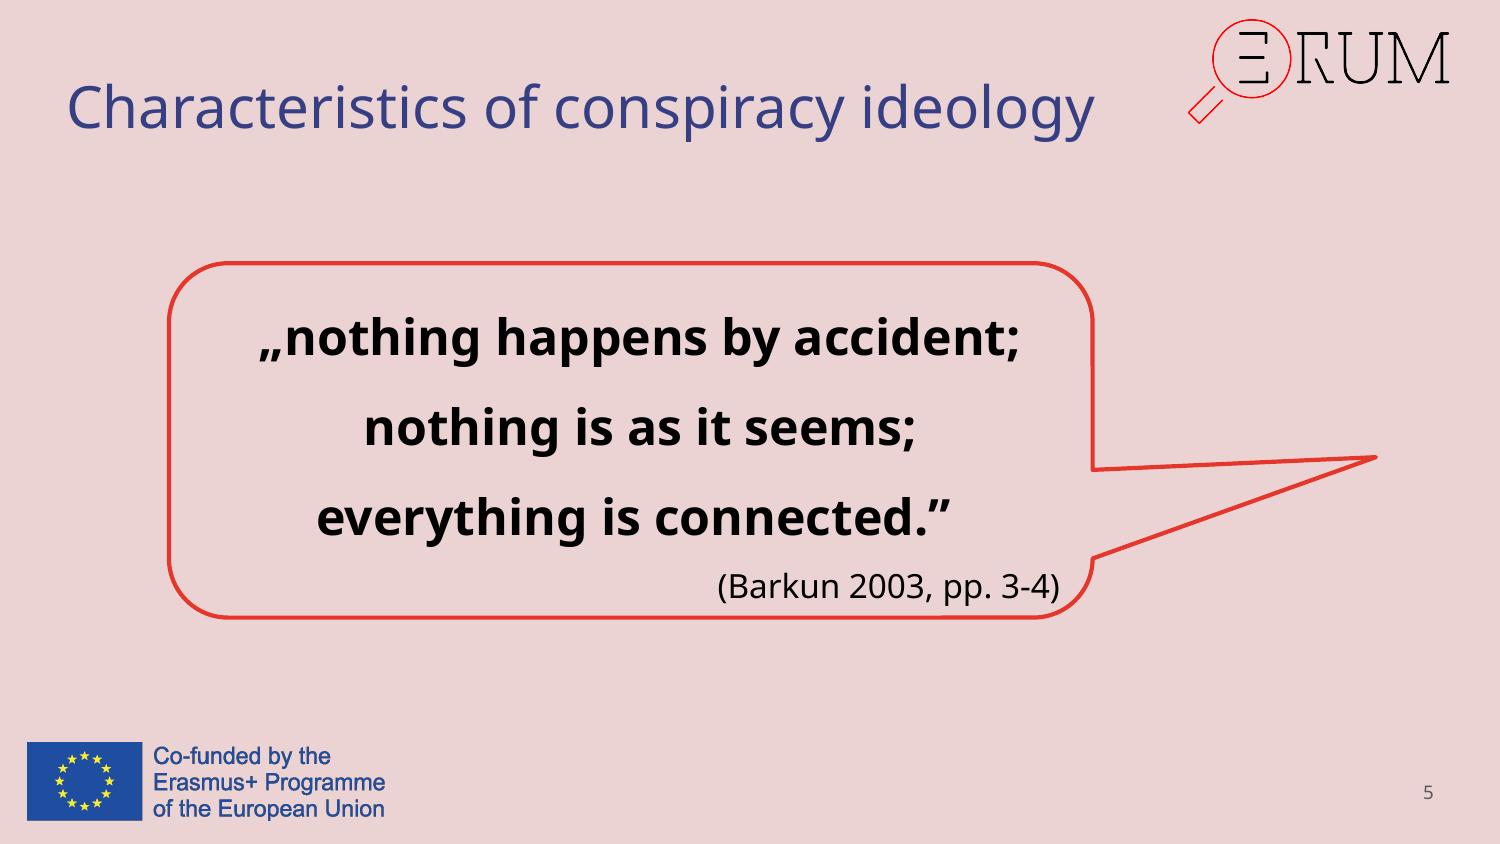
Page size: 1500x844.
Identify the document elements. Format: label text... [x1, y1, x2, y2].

picture [1136, 0, 1500, 137]
title Characteristics of conspiracy ideology [51, 55, 1168, 150]
text_box „nothing happens by accident; nothing is as it seems; everything is connected.” (Barkun 2003, pp. 3-4) [168, 263, 1376, 618]
picture [27, 742, 385, 821]
slide_number 5 [1358, 761, 1449, 826]
